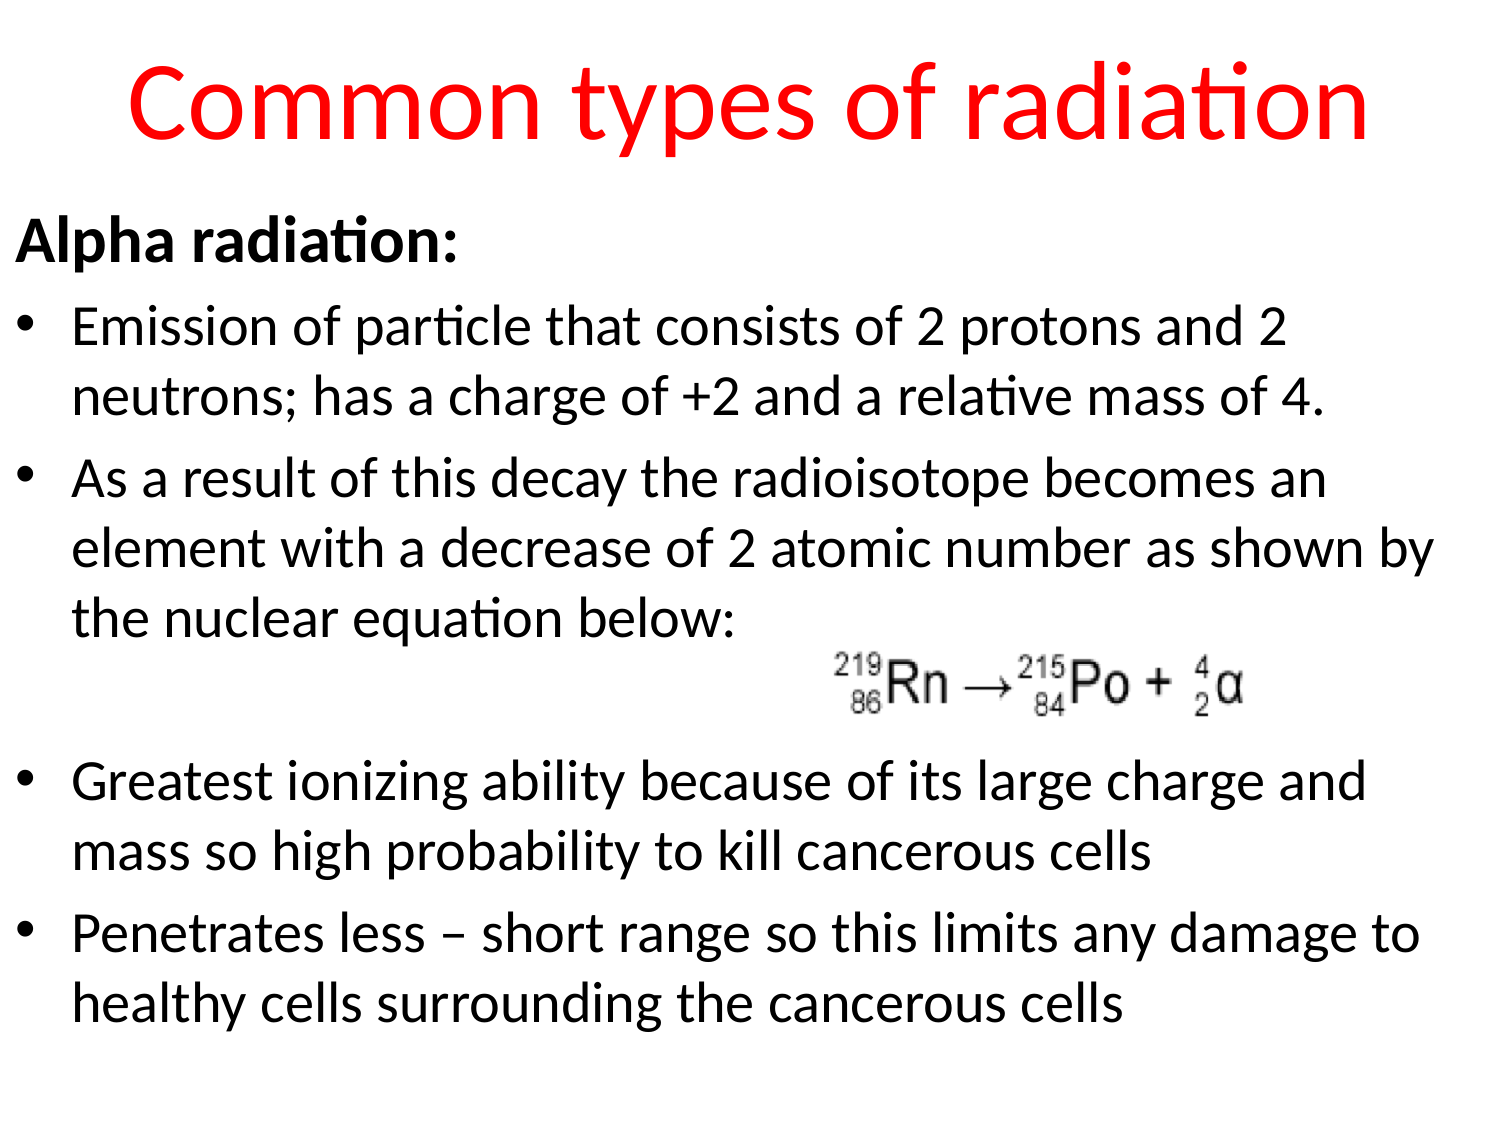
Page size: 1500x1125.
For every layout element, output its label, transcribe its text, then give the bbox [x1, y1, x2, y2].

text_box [810, 630, 1272, 736]
list Alpha radiation: Emission of particle that consists of 2 protons and 2 neutrons; has a charge of +2 and a relative mass of 4. As a result of this decay the radioisotope becomes an element with a decrease of 2 atomic number as shown by the nuclear equation below: Greatest ionizing ability because of its large charge and mass so high probability to kill cancerous cells Penetrates less – short range so this limits any damage to healthy cells surrounding the cancerous cells [0, 187, 1500, 1125]
title Common types of radiation [75, 0, 1425, 187]
